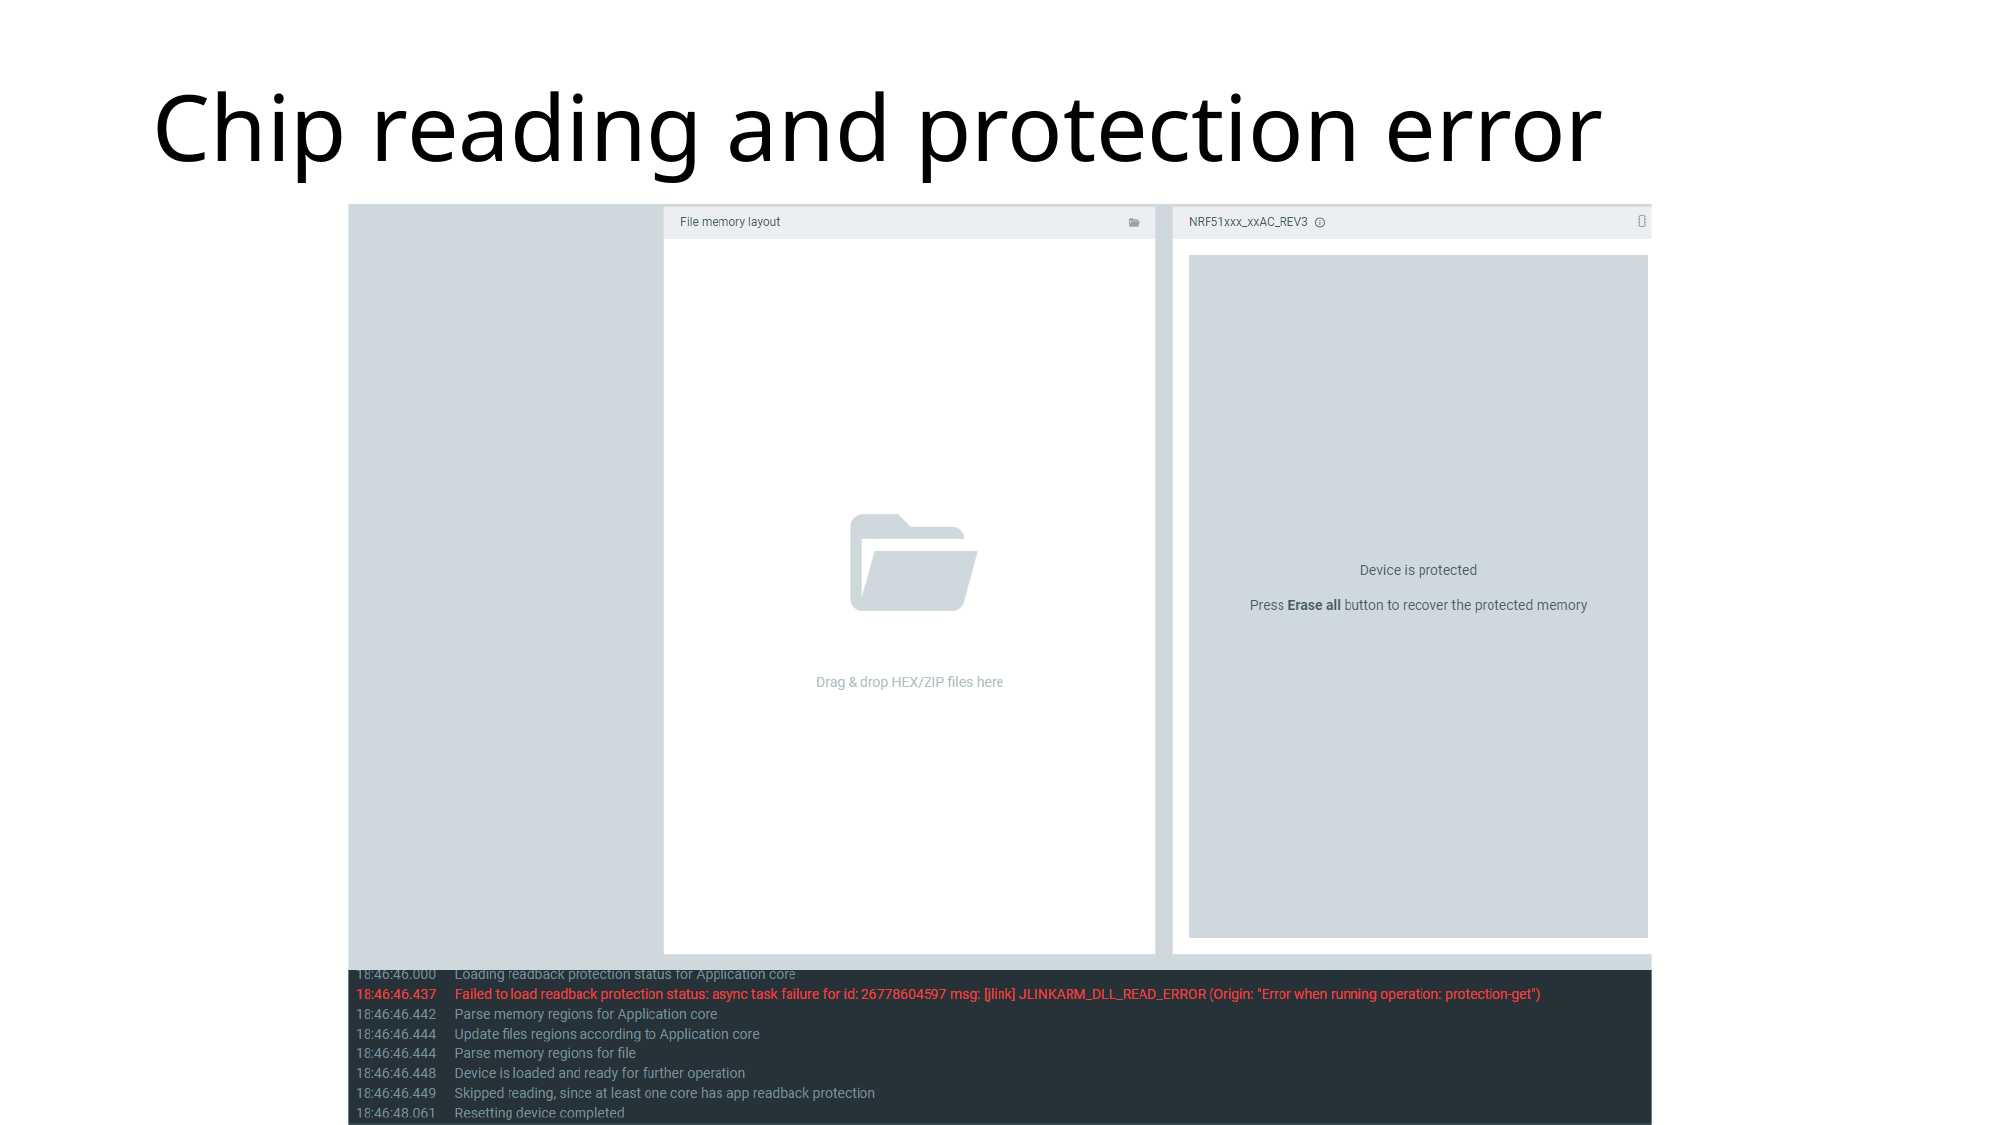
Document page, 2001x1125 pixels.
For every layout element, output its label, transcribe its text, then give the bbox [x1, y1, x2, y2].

title Chip reading and protection error [137, 59, 1863, 205]
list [348, 204, 1652, 1125]
